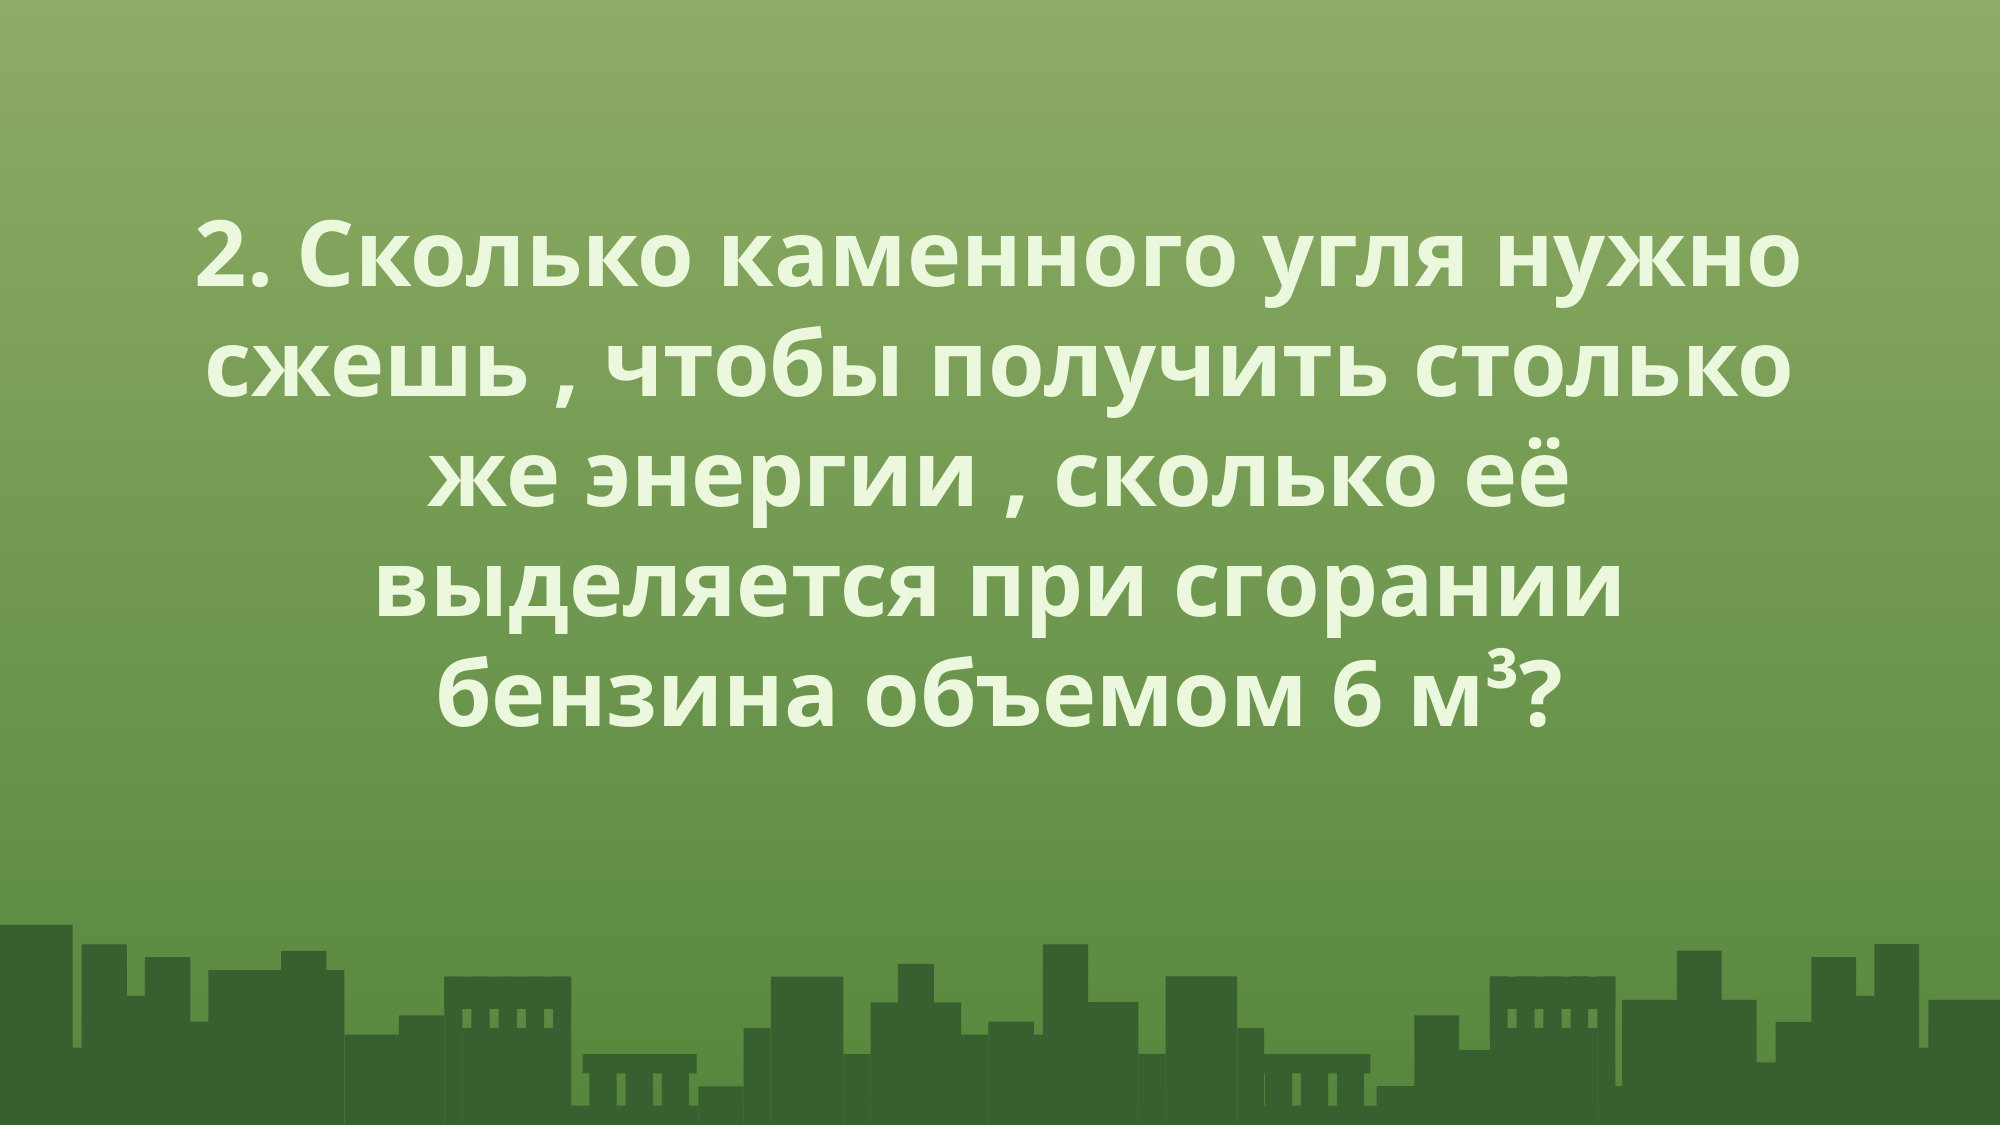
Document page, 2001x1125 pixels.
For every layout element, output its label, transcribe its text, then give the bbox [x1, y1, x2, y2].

title 2. Сколько каменного угля нужно сжешь , чтобы получить столько же энергии , сколько её выделяется при сгорании бензина объемом 6 м³? [150, 349, 1850, 591]
